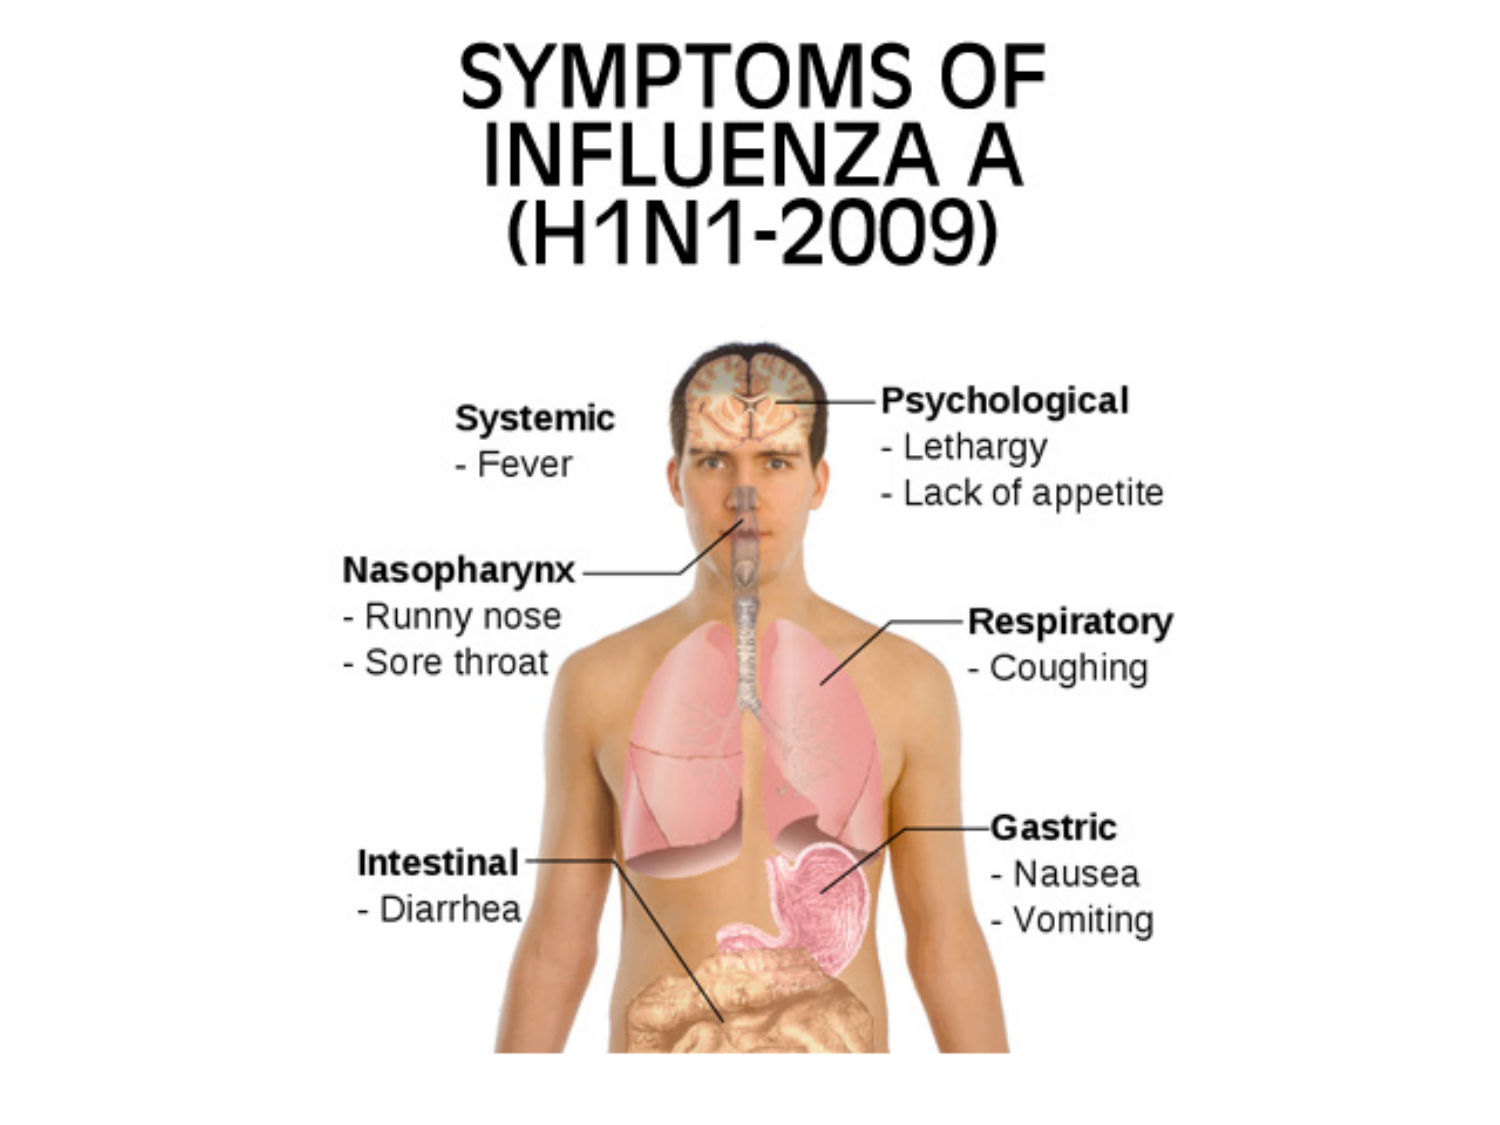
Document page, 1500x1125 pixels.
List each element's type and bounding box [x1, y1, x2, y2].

list [327, 0, 1184, 1084]
